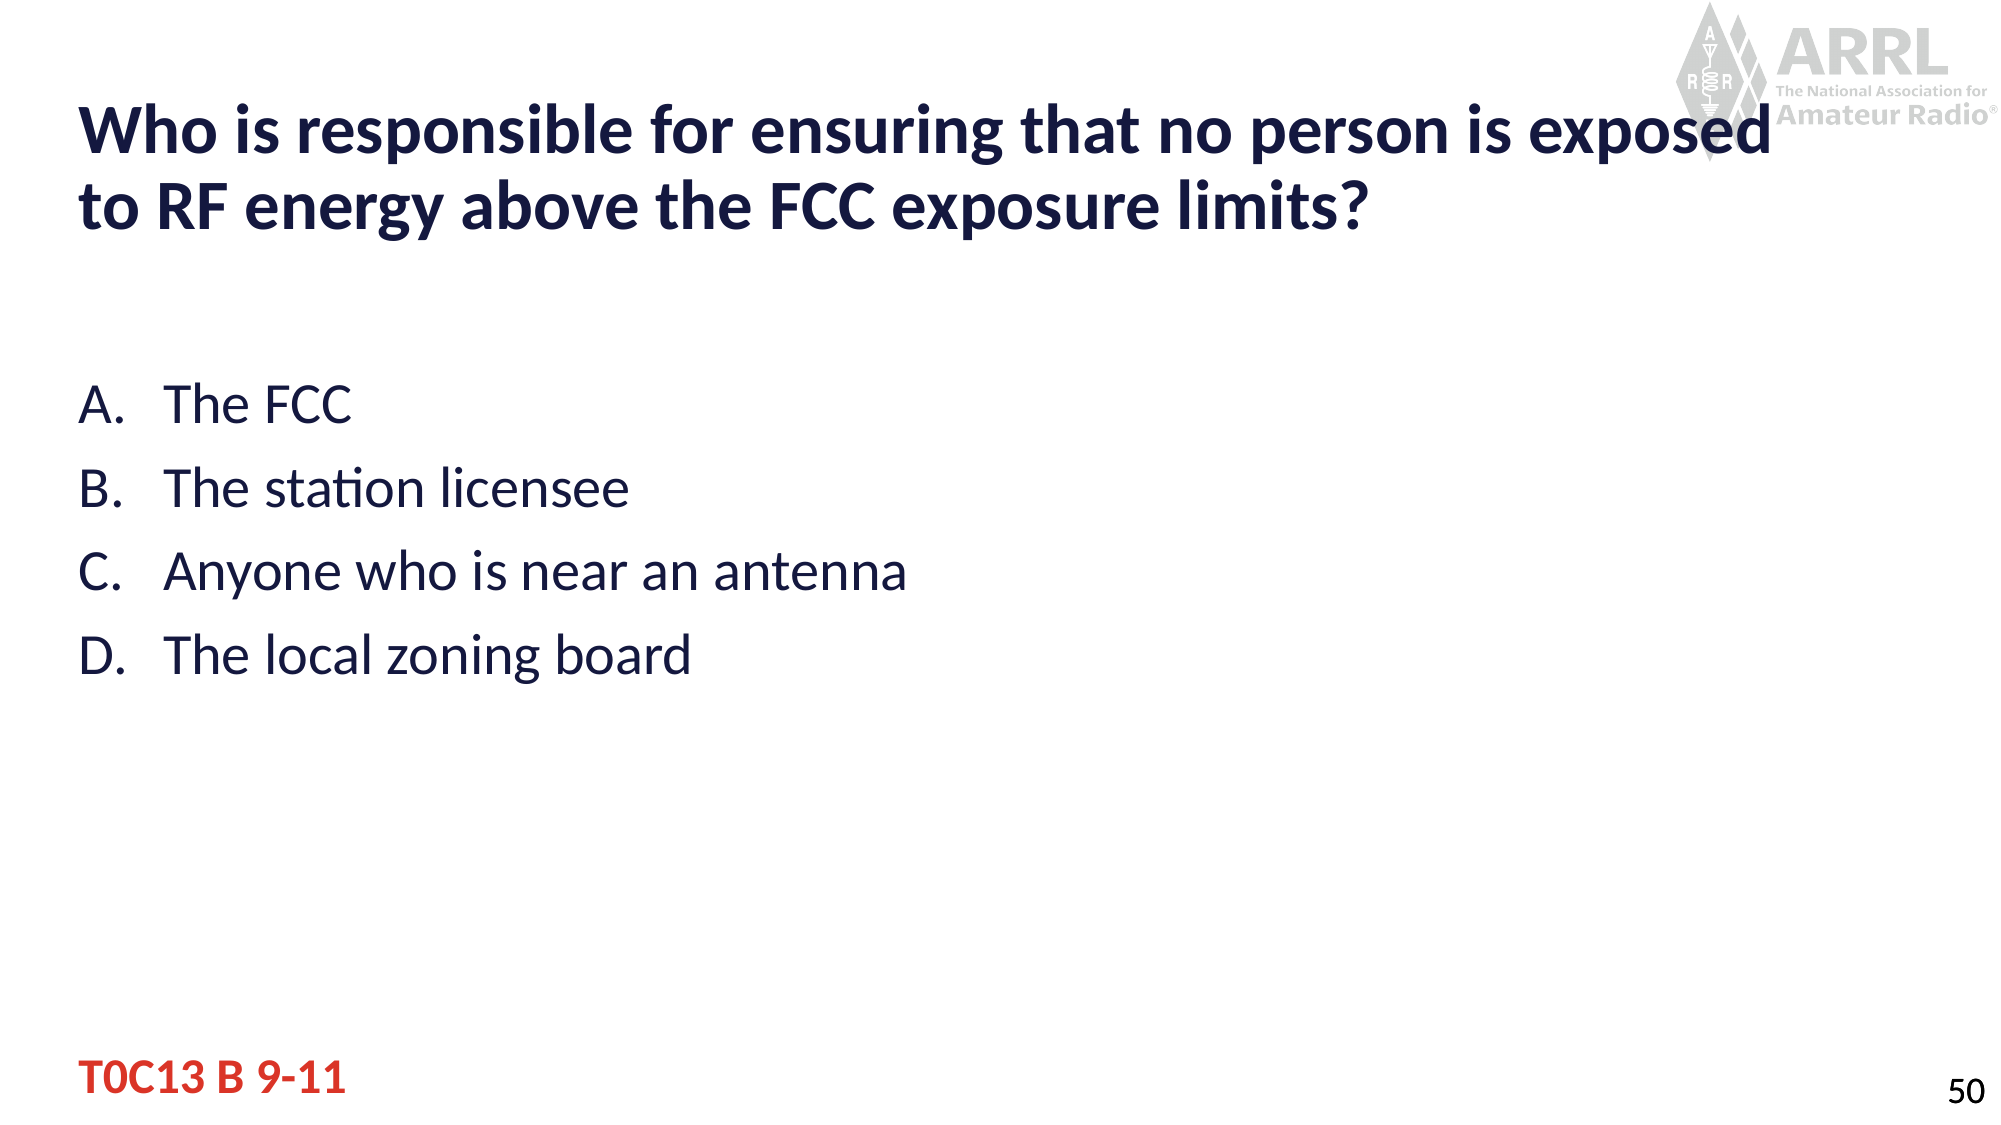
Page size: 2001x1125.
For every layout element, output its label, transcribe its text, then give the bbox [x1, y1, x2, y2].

list The FCC The station licensee Anyone who is near an antenna The local zoning board [63, 365, 1863, 989]
picture [1674, 0, 2000, 164]
title Who is responsible for ensuring that no person is exposed to RF energy above the FCC exposure limits? [63, 59, 1863, 278]
text_box T0C13 B 9-11 [63, 1036, 921, 1112]
